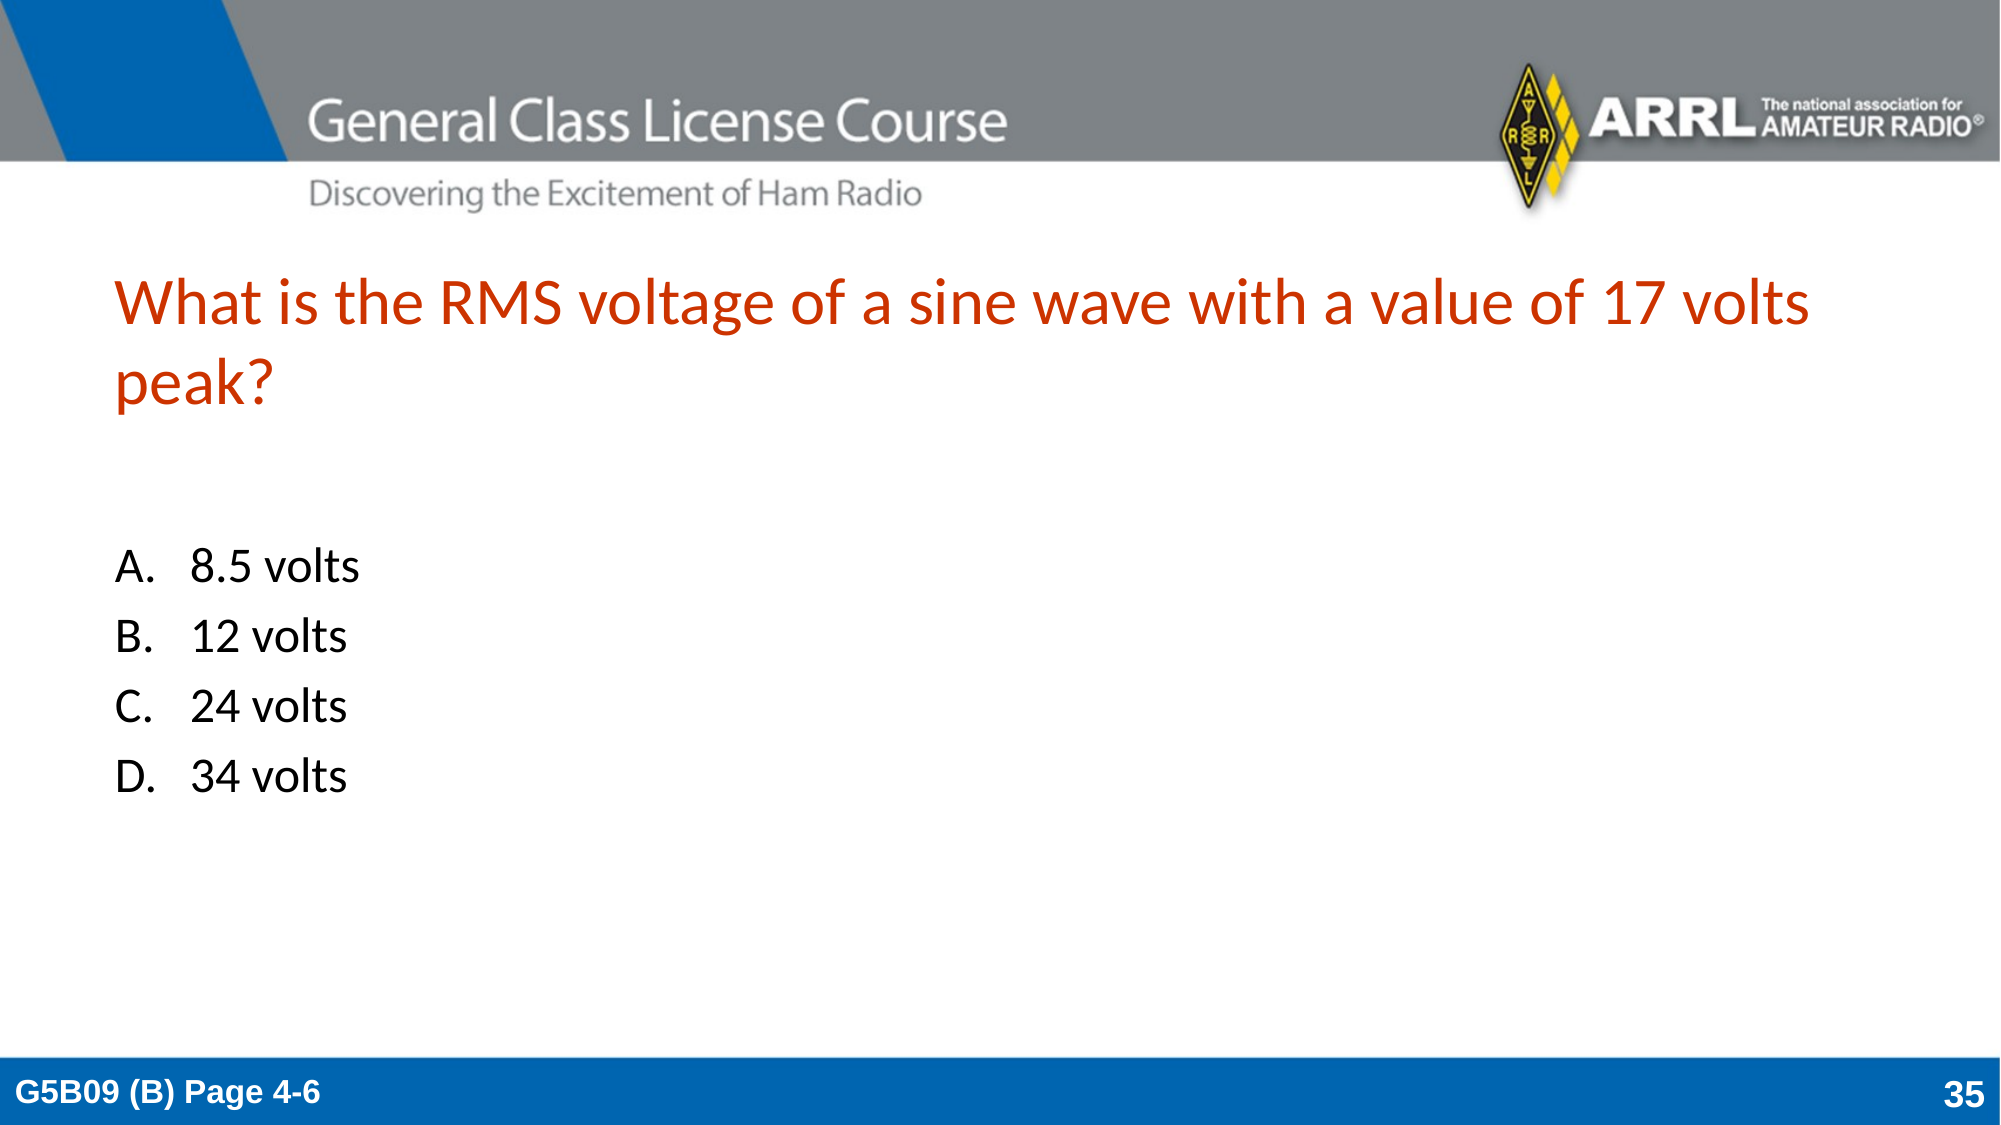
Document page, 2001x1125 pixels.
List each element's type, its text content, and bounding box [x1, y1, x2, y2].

list 8.5 volts 12 volts 24 volts 34 volts [99, 525, 1900, 1005]
title What is the RMS voltage of a sine wave with a value of 17 volts peak? [99, 249, 1900, 388]
text_box 35 [1875, 1062, 2000, 1123]
text_box G5B09 (B) Page 4-6 [0, 1062, 1313, 1118]
picture [0, 0, 2001, 1125]
